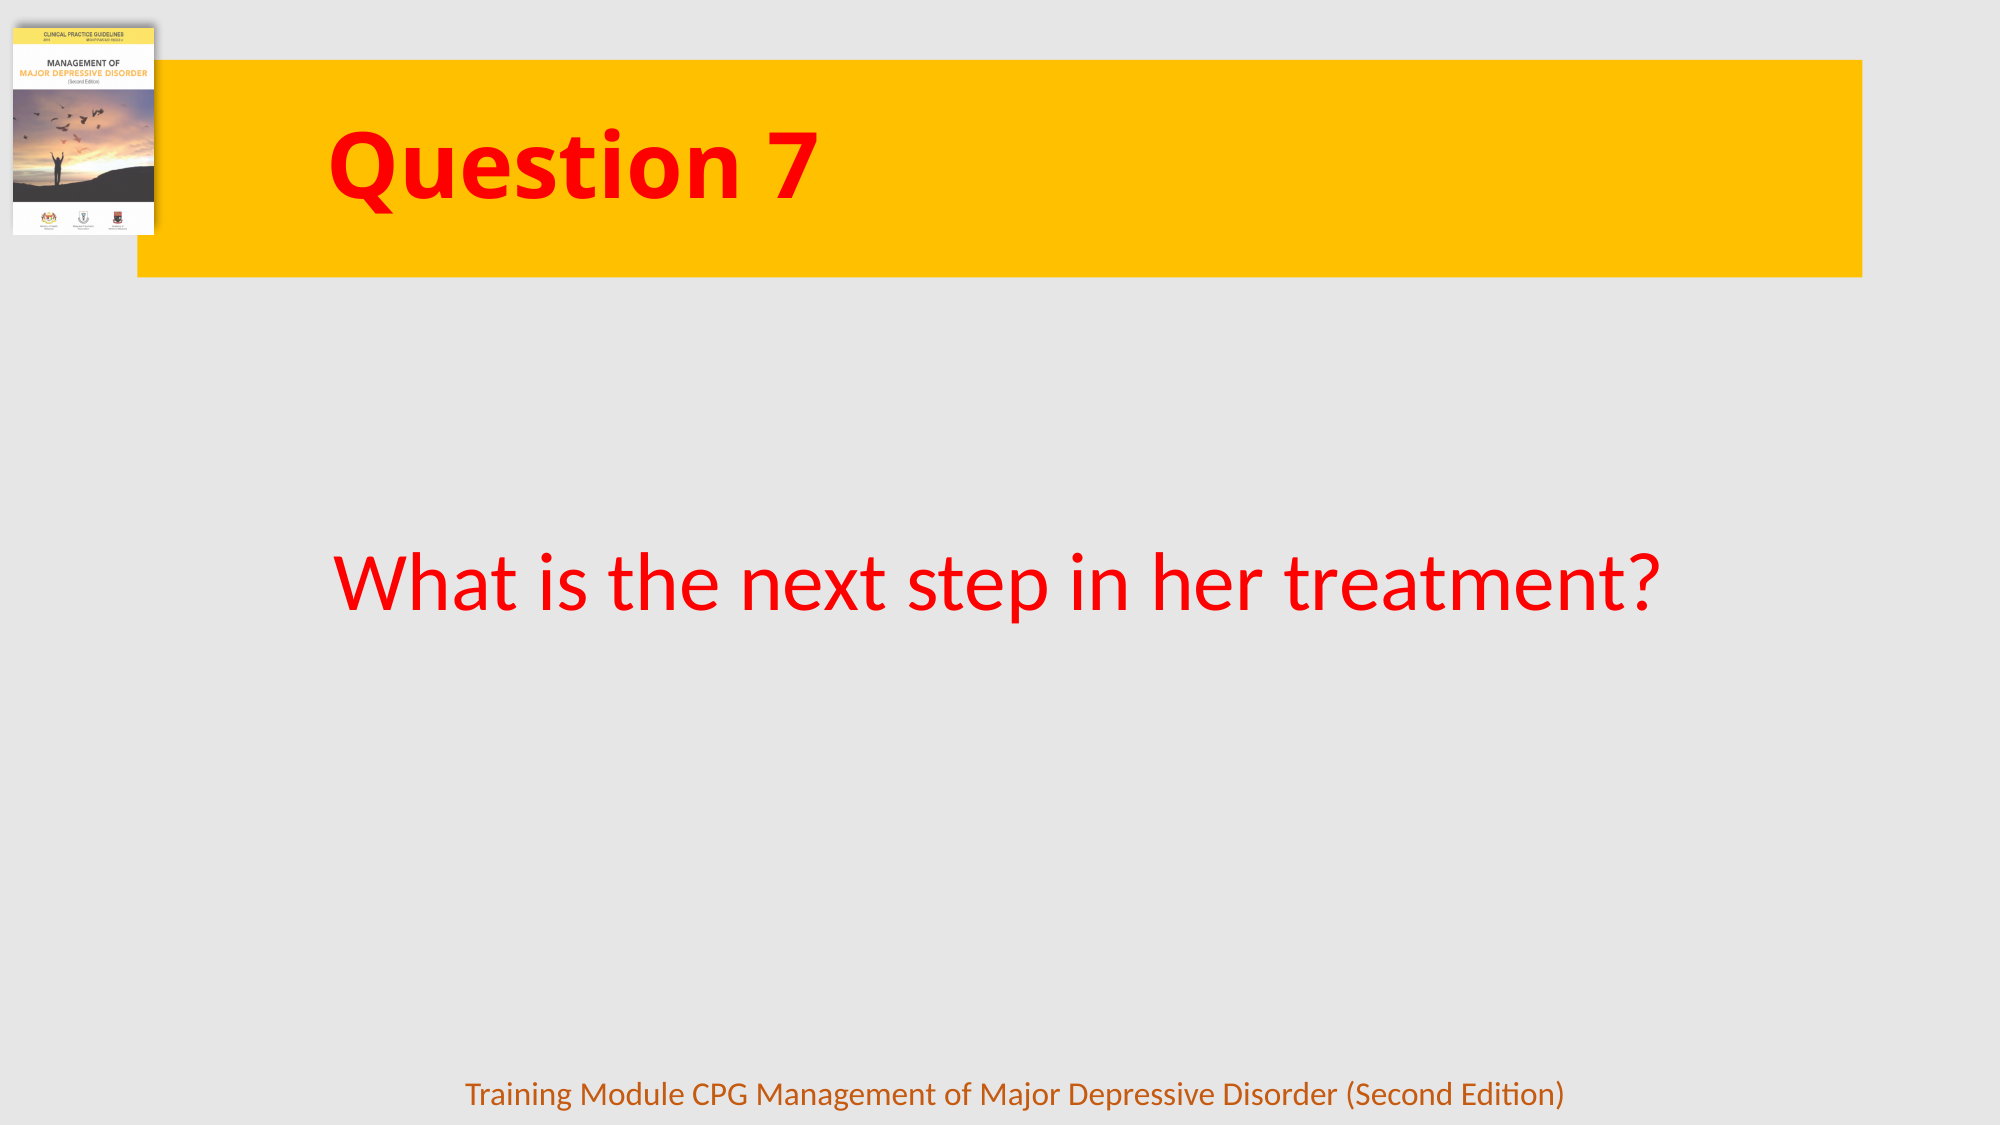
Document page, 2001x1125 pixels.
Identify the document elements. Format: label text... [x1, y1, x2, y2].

list What is the next step in her treatment? [137, 299, 1863, 1014]
picture [13, 28, 154, 235]
text_box Training Module CPG Management of Major Depressive Disorder (Second Edition) [450, 1065, 1832, 1120]
title Question 7 [137, 59, 1863, 278]
